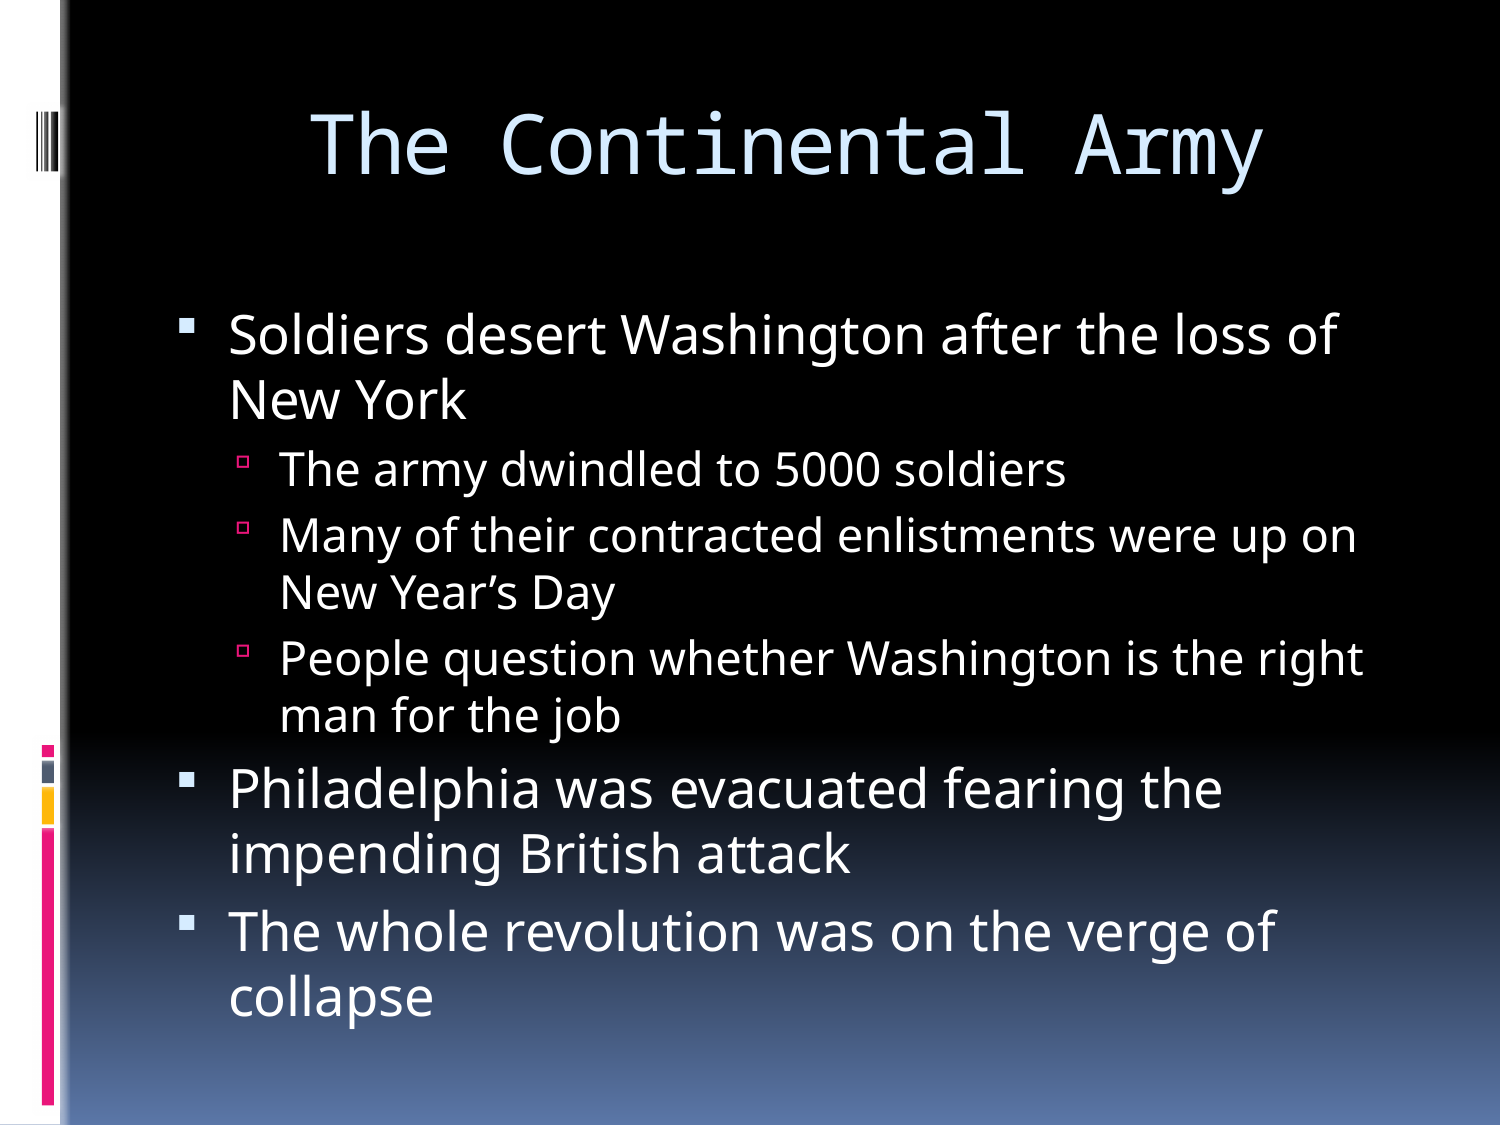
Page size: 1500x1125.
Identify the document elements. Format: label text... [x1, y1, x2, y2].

title The Continental Army [150, 83, 1425, 234]
list Soldiers desert Washington after the loss of New York The army dwindled to 5000 soldiers Many of their contracted enlistments were up on New Year’s Day People question whether Washington is the right man for the job Philadelphia was evacuated fearing the impending British attack The whole revolution was on the verge of collapse [150, 292, 1425, 1043]
